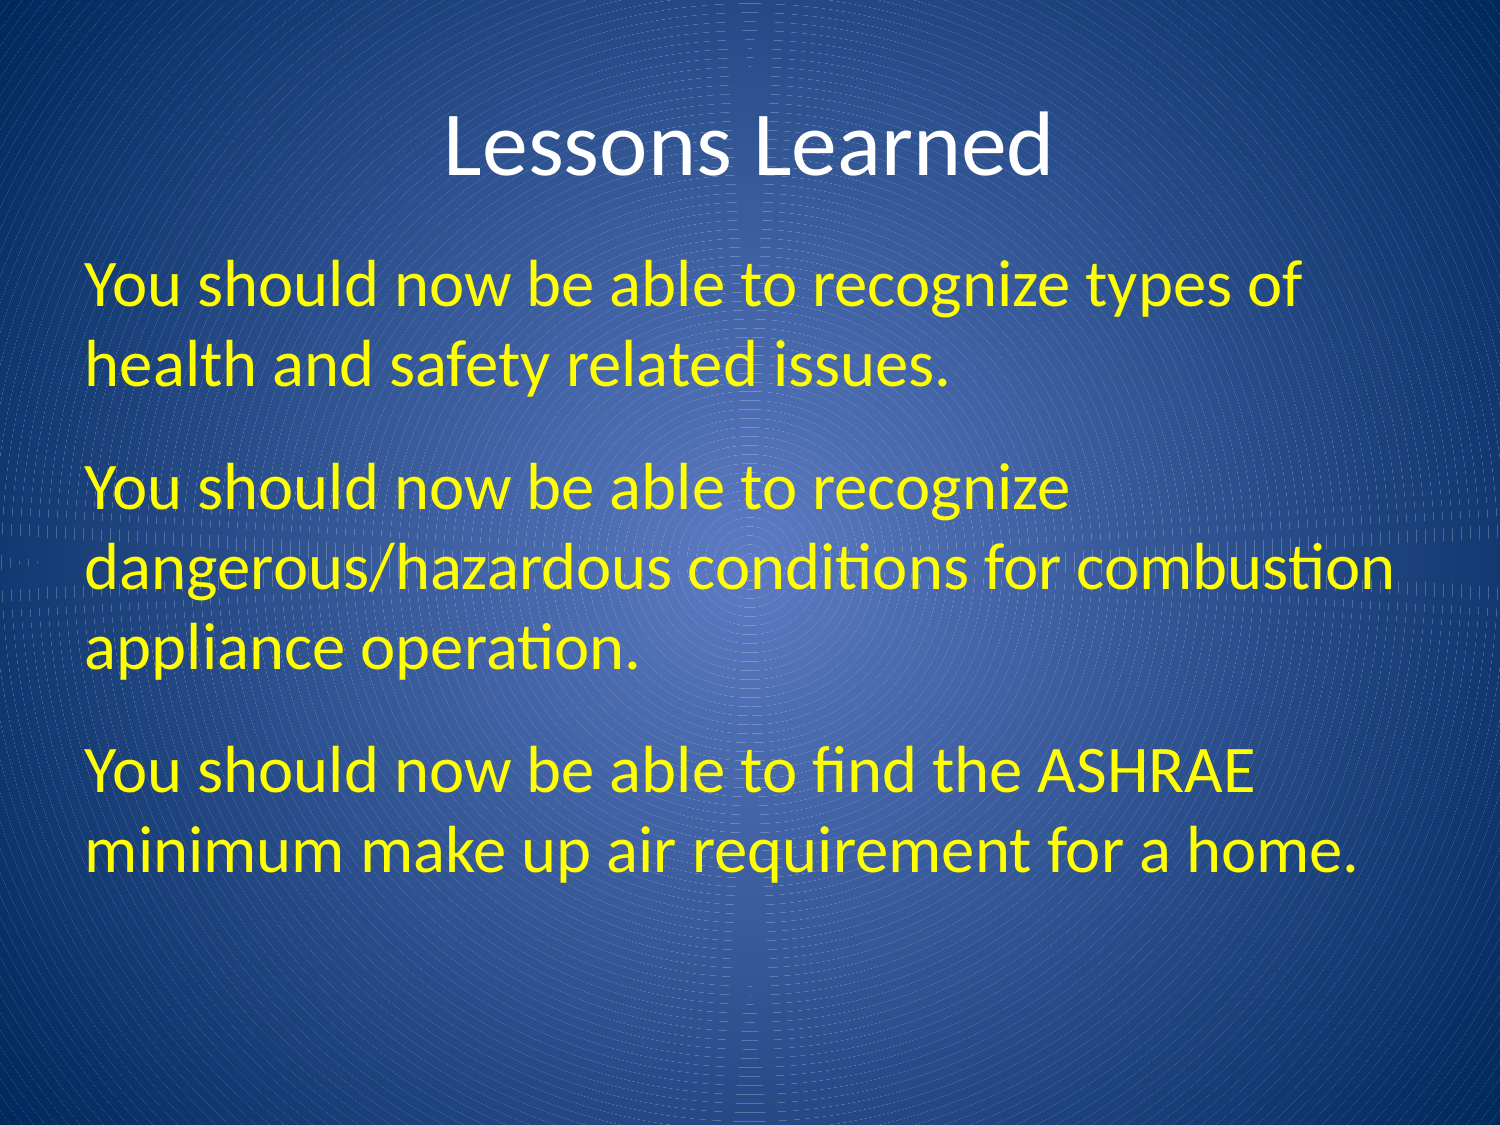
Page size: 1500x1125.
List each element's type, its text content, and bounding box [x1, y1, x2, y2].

title Lessons Learned [75, 45, 1425, 233]
list You should now be able to recognize types of health and safety related issues. You should now be able to recognize dangerous/hazardous conditions for combustion appliance operation. You should now be able to find the ASHRAE minimum make up air requirement for a home. [69, 232, 1420, 1096]
